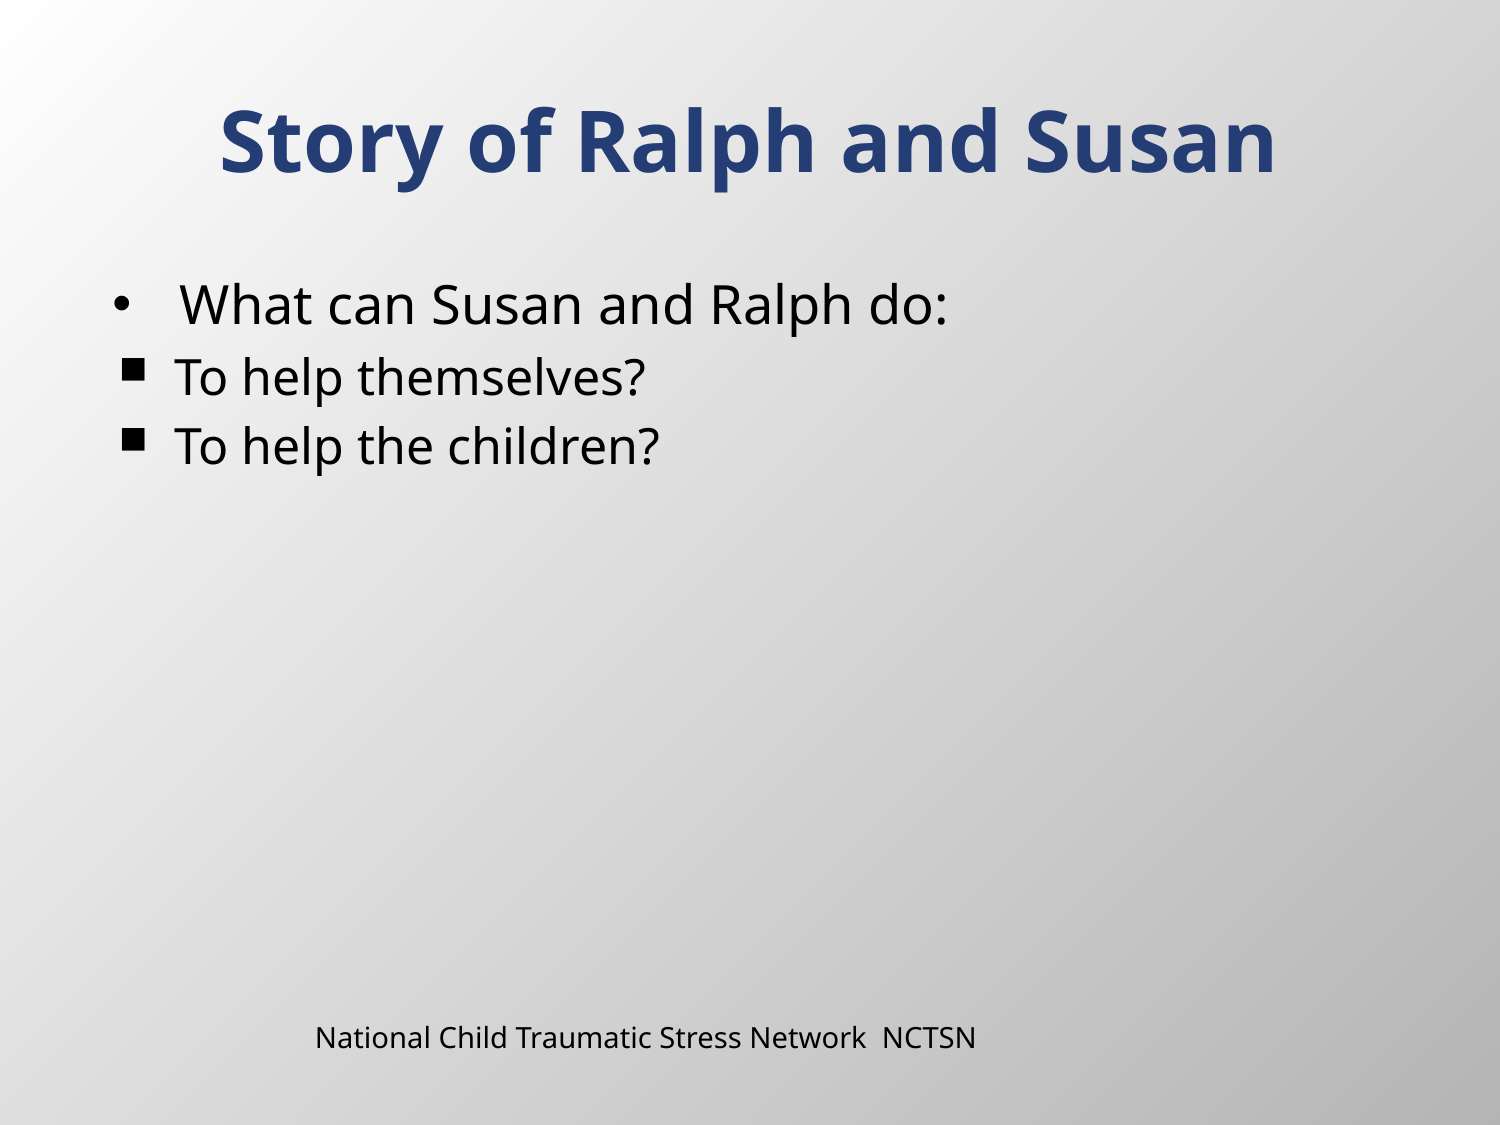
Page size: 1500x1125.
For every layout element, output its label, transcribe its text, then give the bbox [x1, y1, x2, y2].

text_box National Child Traumatic Stress Network NCTSN [299, 1012, 1125, 1063]
title Story of Ralph and Susan [75, 45, 1425, 233]
list What can Susan and Ralph do: To help themselves? To help the children? [75, 262, 1425, 1035]
